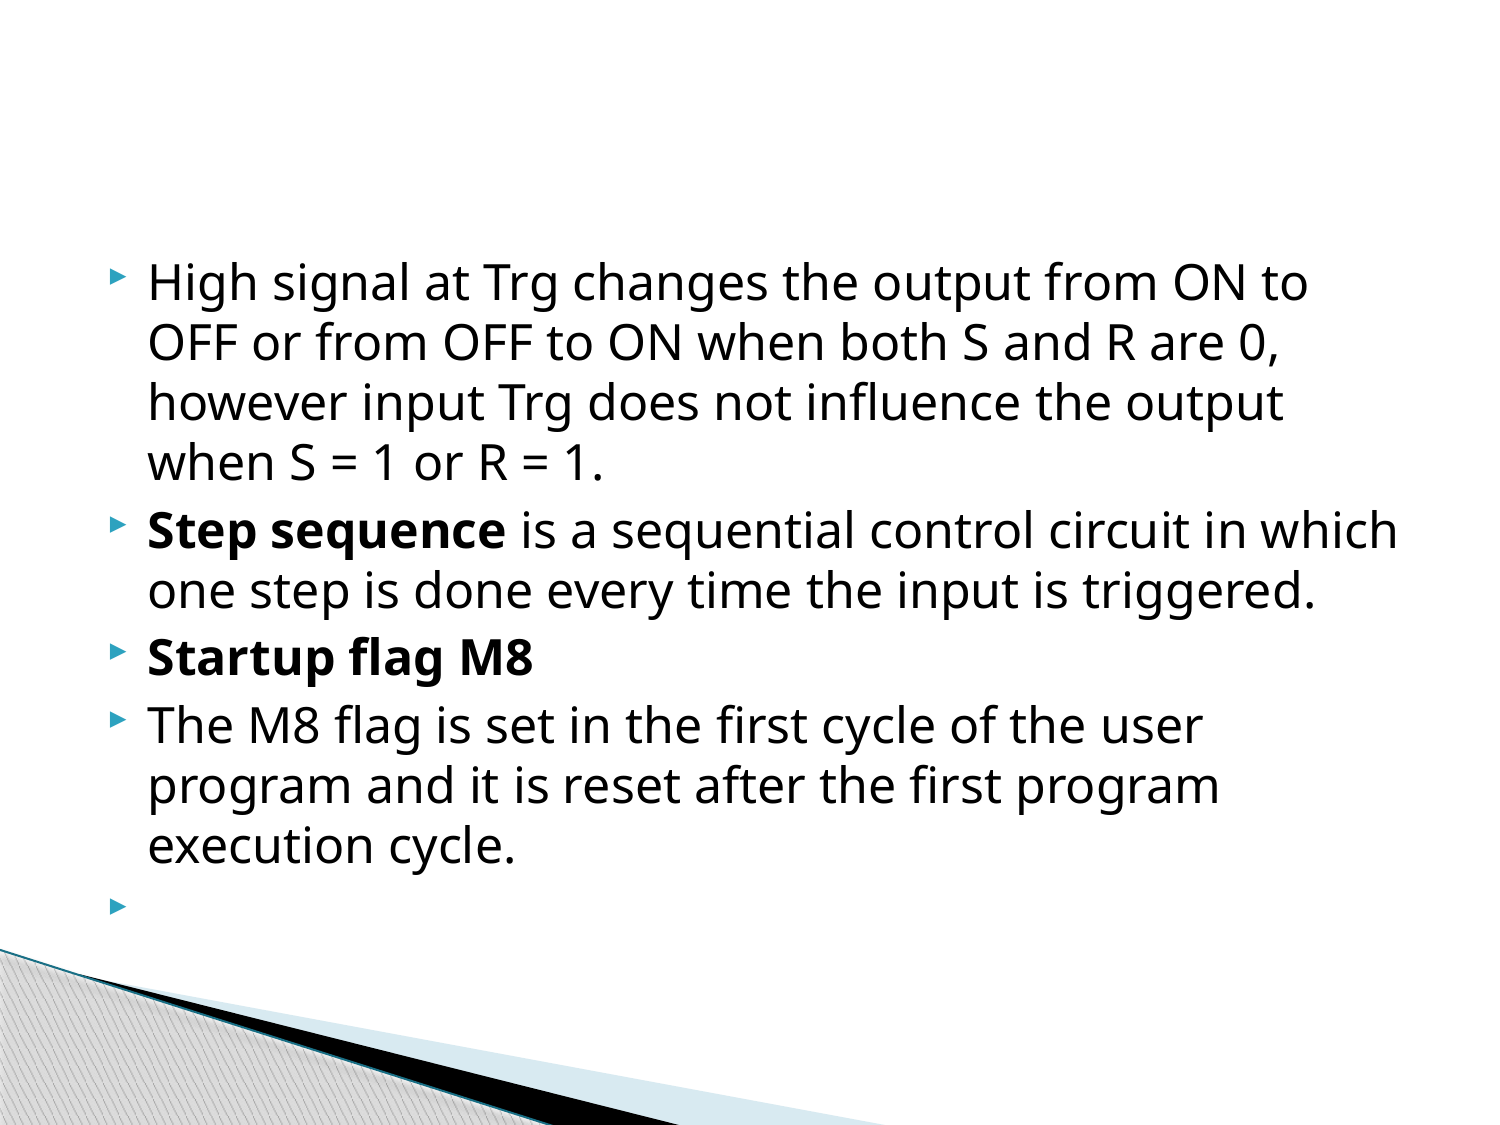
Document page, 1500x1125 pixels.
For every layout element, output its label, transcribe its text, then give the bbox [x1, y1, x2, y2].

list High signal at Trg changes the output from ON to OFF or from OFF to ON when both S and R are 0, however input Trg does not influence the output when S = 1 or R = 1. Step sequence is a sequential control circuit in which one step is done every time the input is triggered. Startup flag M8 The M8 flag is set in the first cycle of the user program and it is reset after the first program execution cycle. [75, 243, 1425, 986]
